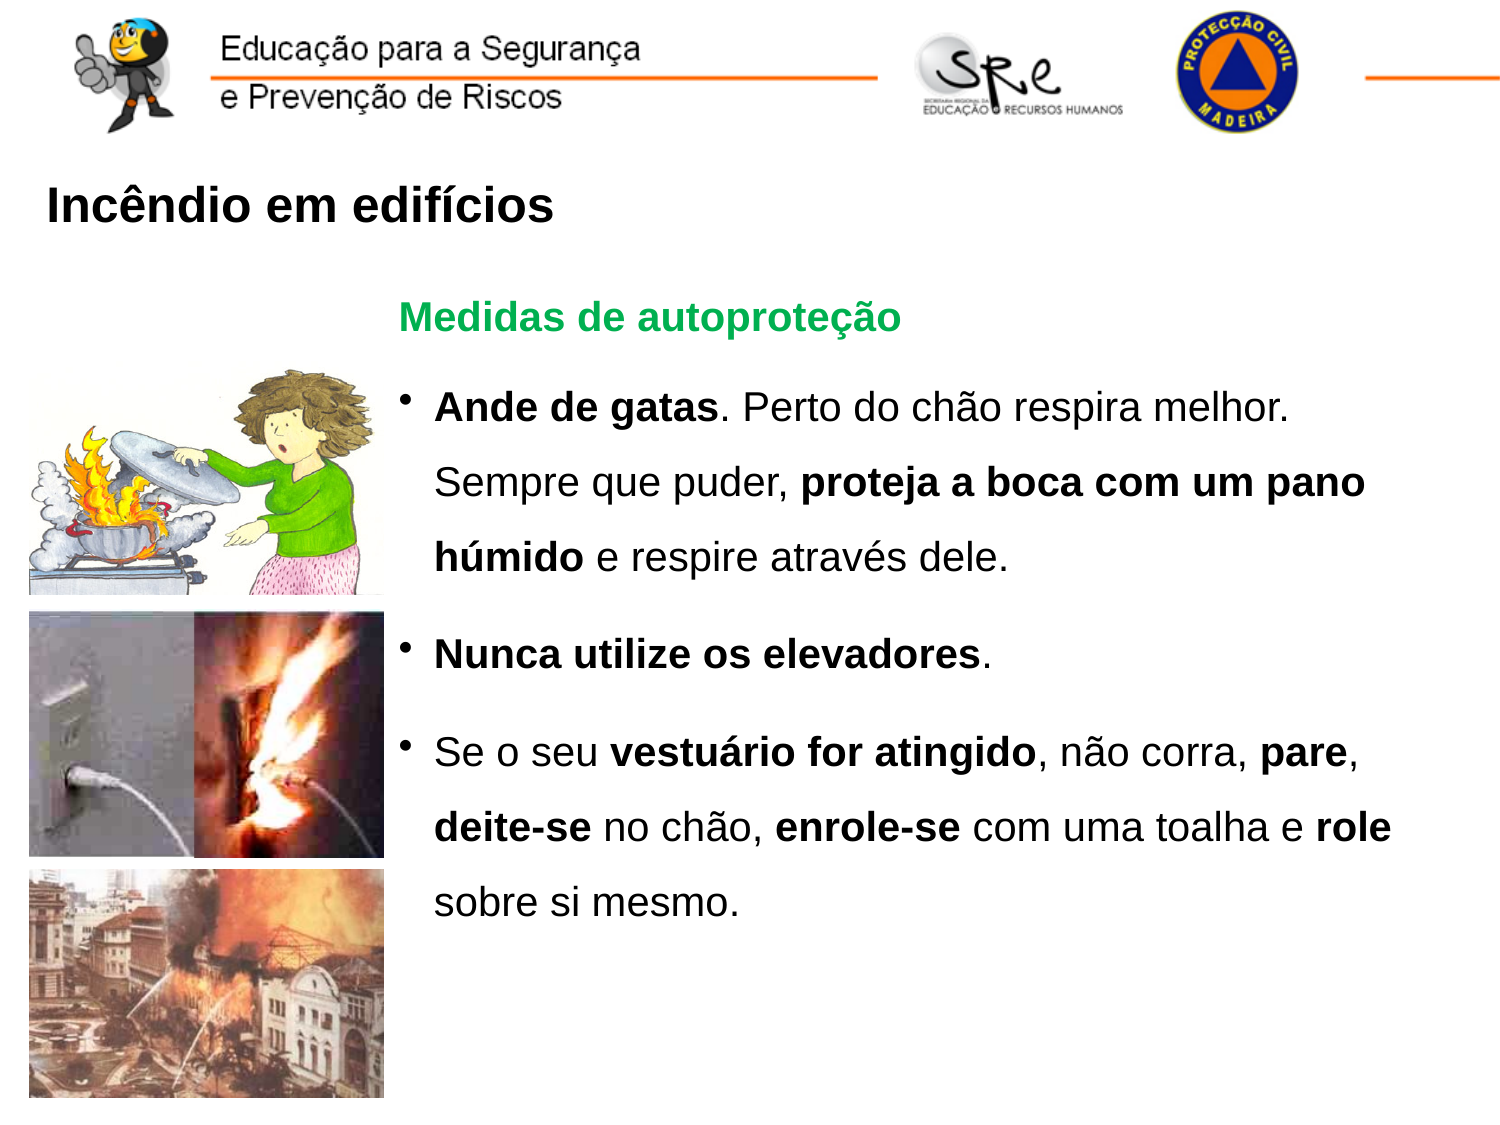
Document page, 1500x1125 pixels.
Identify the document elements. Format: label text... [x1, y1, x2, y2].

text_box Medidas de autoproteção Ande de gatas. Perto do chão respira melhor. Sempre que puder, proteja a boca com um pano húmido e respire através dele. Nunca utilize os elevadores. Se o seu vestuário for atingido, não corra, pare, deite-se no chão, enrole-se com uma toalha e role sobre si mesmo. [383, 257, 1445, 933]
text_box Incêndio em edifícios [31, 165, 571, 240]
picture [0, 0, 1500, 1125]
